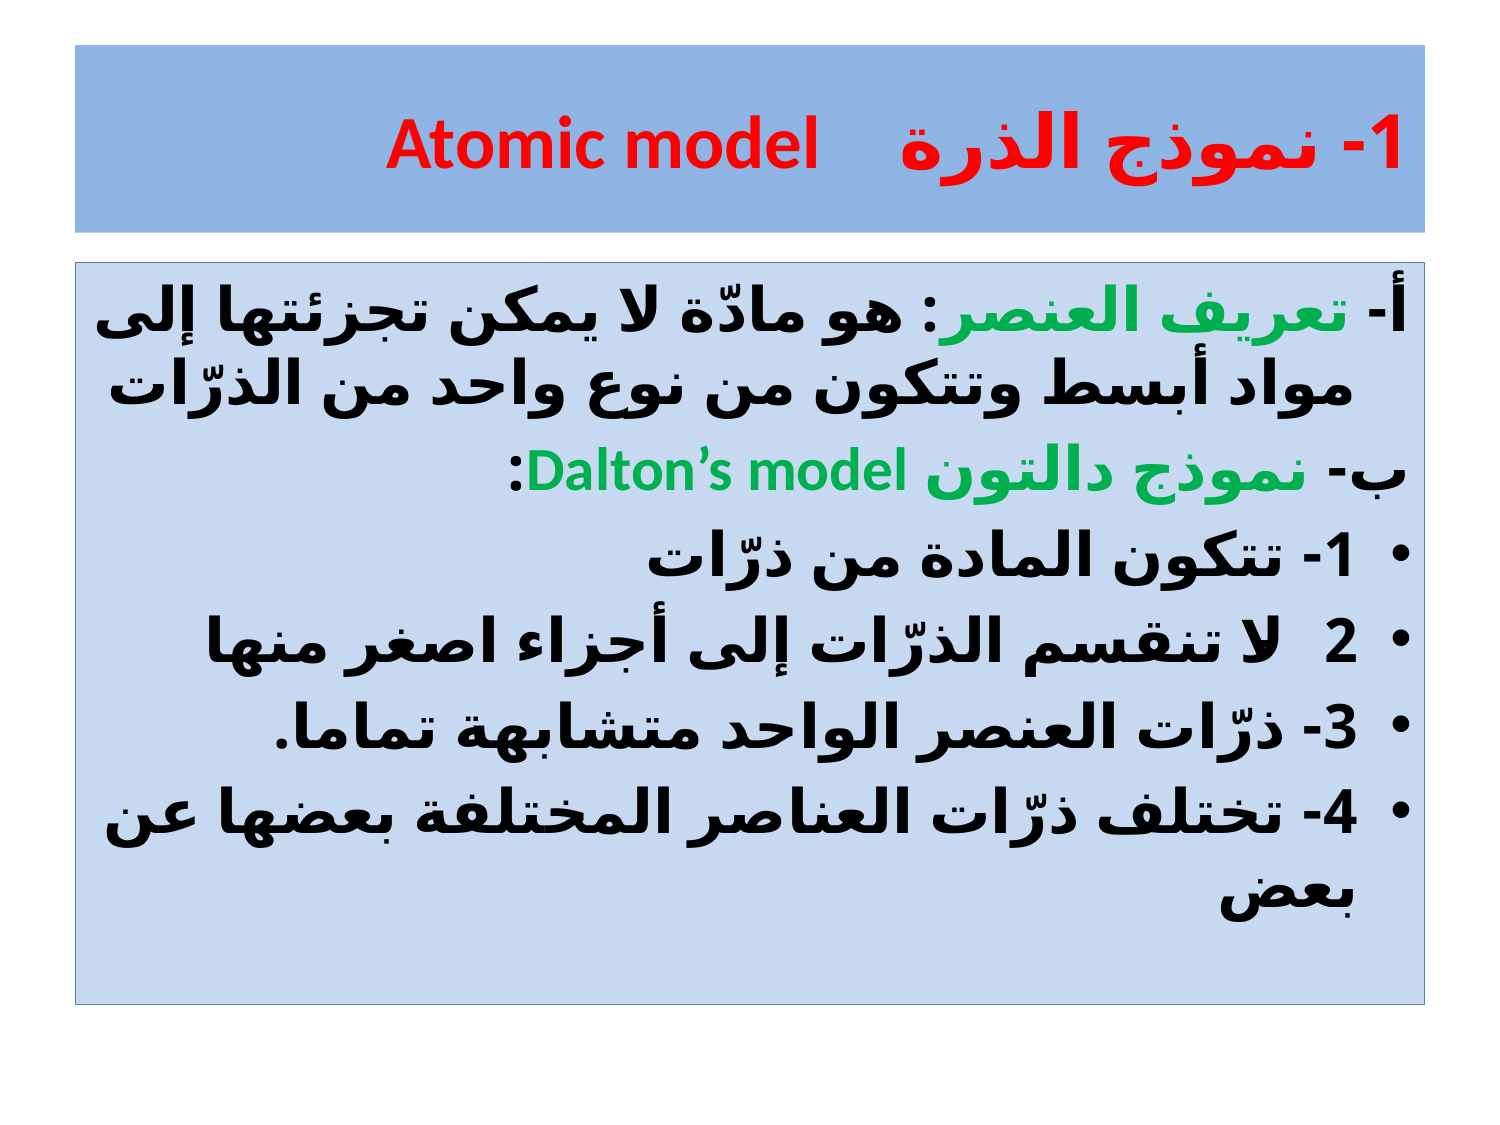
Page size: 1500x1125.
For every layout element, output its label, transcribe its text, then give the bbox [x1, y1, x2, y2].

title 1- نموذج الذرة Atomic model [75, 45, 1425, 233]
list أ- تعريف العنصر: هو مادّة لا يمكن تجزئتها إلى مواد أبسط وتتكون من نوع واحد من الذرّات ب- نموذج دالتون Dalton’s model: 1- تتكون المادة من ذرّات 2- لا تنقسم الذرّات إلى أجزاء اصغر منها 3- ذرّات العنصر الواحد متشابهة تماما. 4- تختلف ذرّات العناصر المختلفة بعضها عن بعض [75, 262, 1425, 1005]
